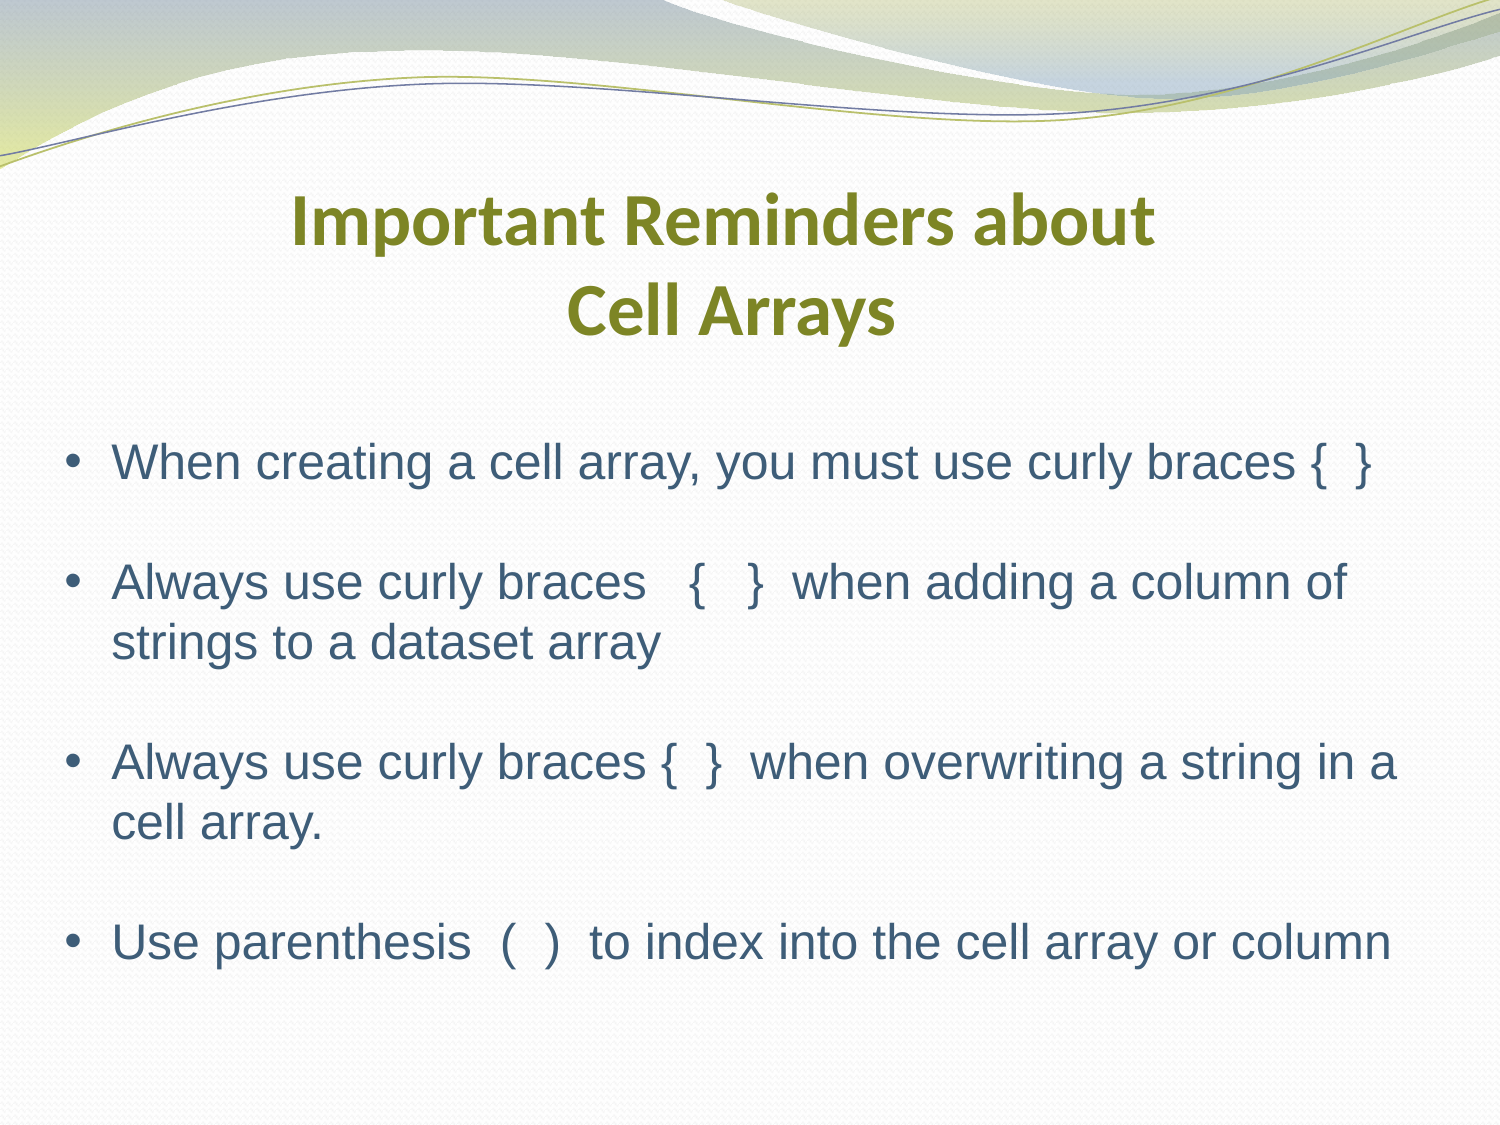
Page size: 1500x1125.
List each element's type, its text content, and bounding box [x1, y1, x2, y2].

title Important Reminders about Cell Arrays [51, 162, 1414, 350]
text_box When creating a cell array, you must use curly braces { } Always use curly braces { } when adding a column of strings to a dataset array Always use curly braces { } when overwriting a string in a cell array. Use parenthesis ( ) to index into the cell array or column [49, 362, 1458, 1068]
